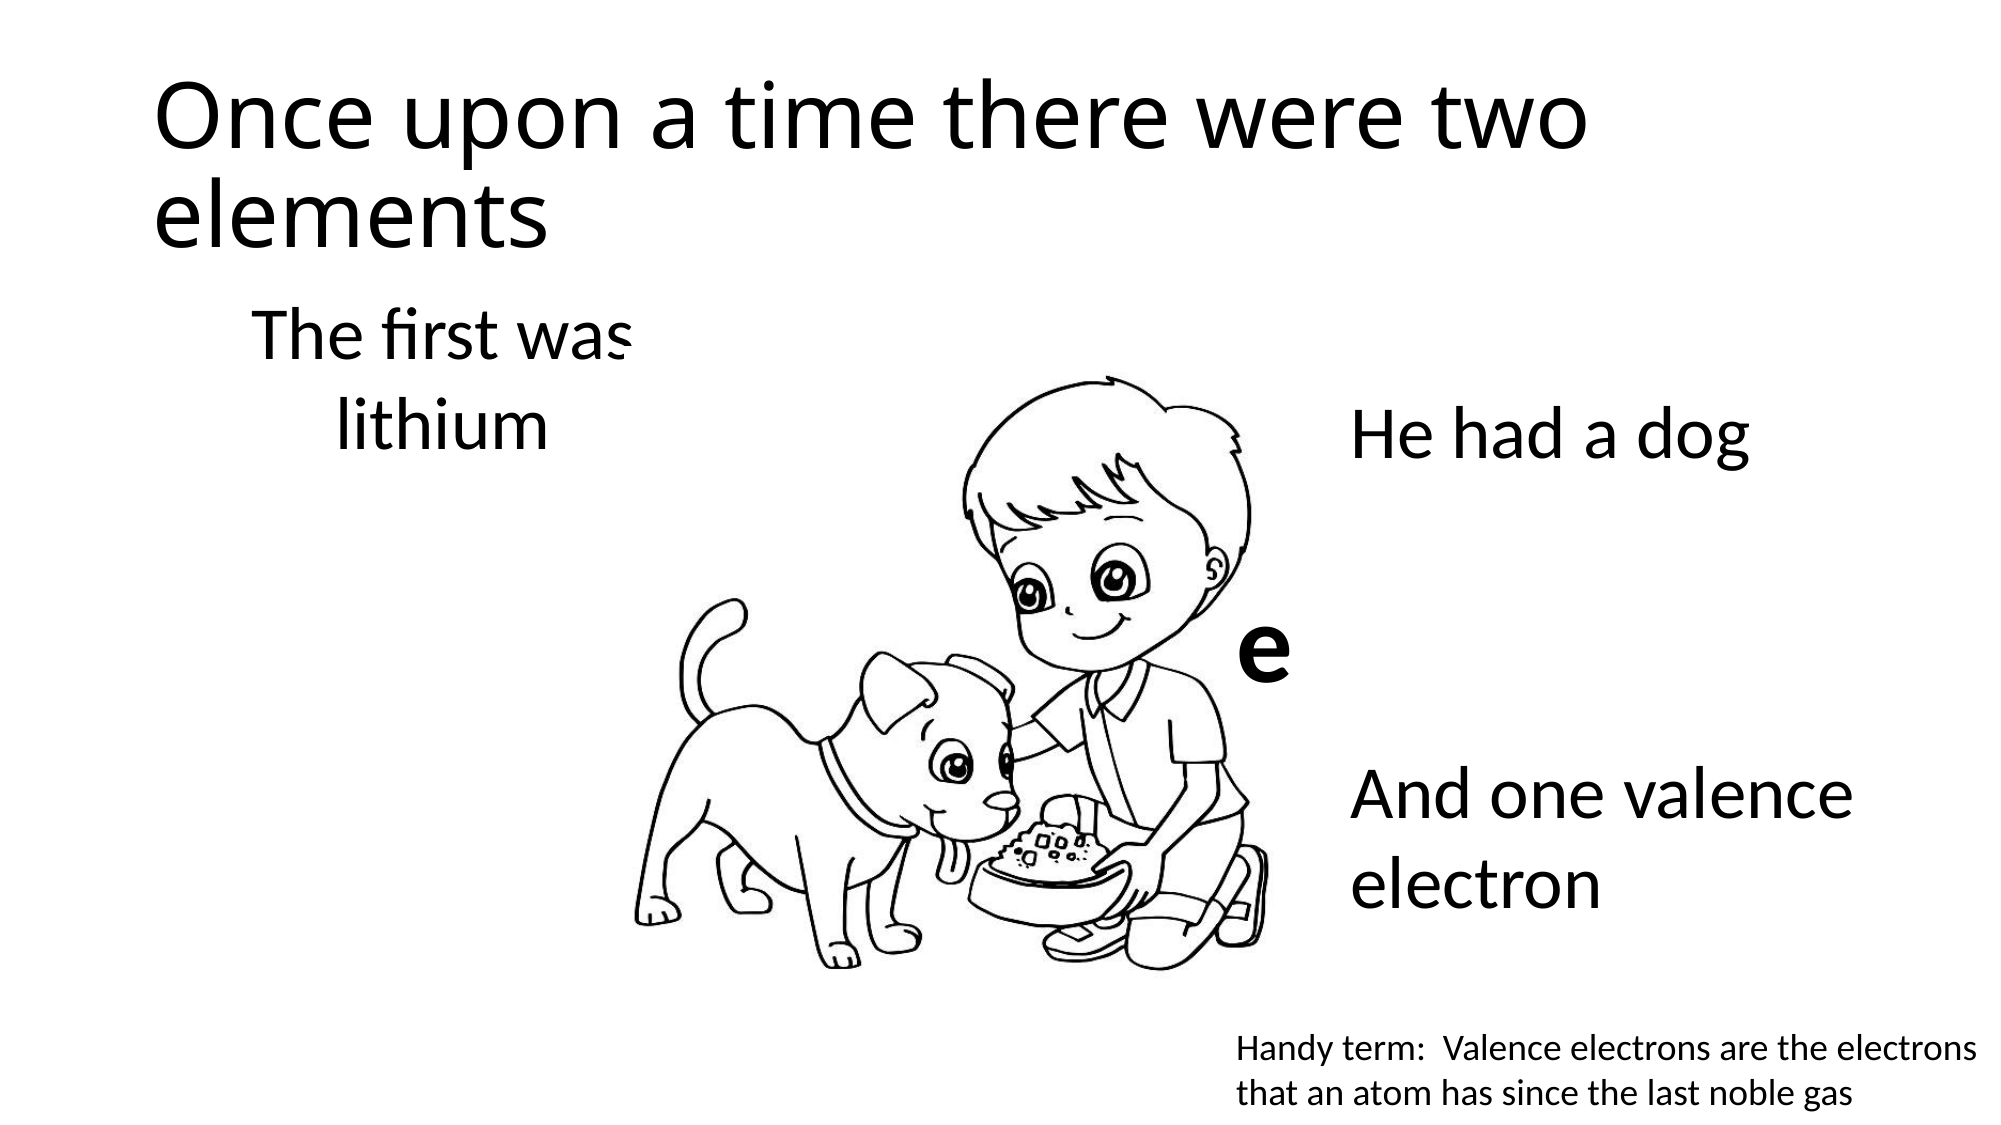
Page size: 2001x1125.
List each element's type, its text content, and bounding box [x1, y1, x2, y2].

text_box The first was lithium [192, 277, 693, 472]
title Once upon a time there were two elements [137, 59, 1863, 278]
text_box Handy term: Valence electrons are the electrons that an atom has since the last noble gas [1221, 1015, 2000, 1121]
text_box e [1278, 562, 1359, 713]
text_box He had a dog And one valence electron [1335, 375, 1950, 931]
picture [624, 346, 1278, 1000]
